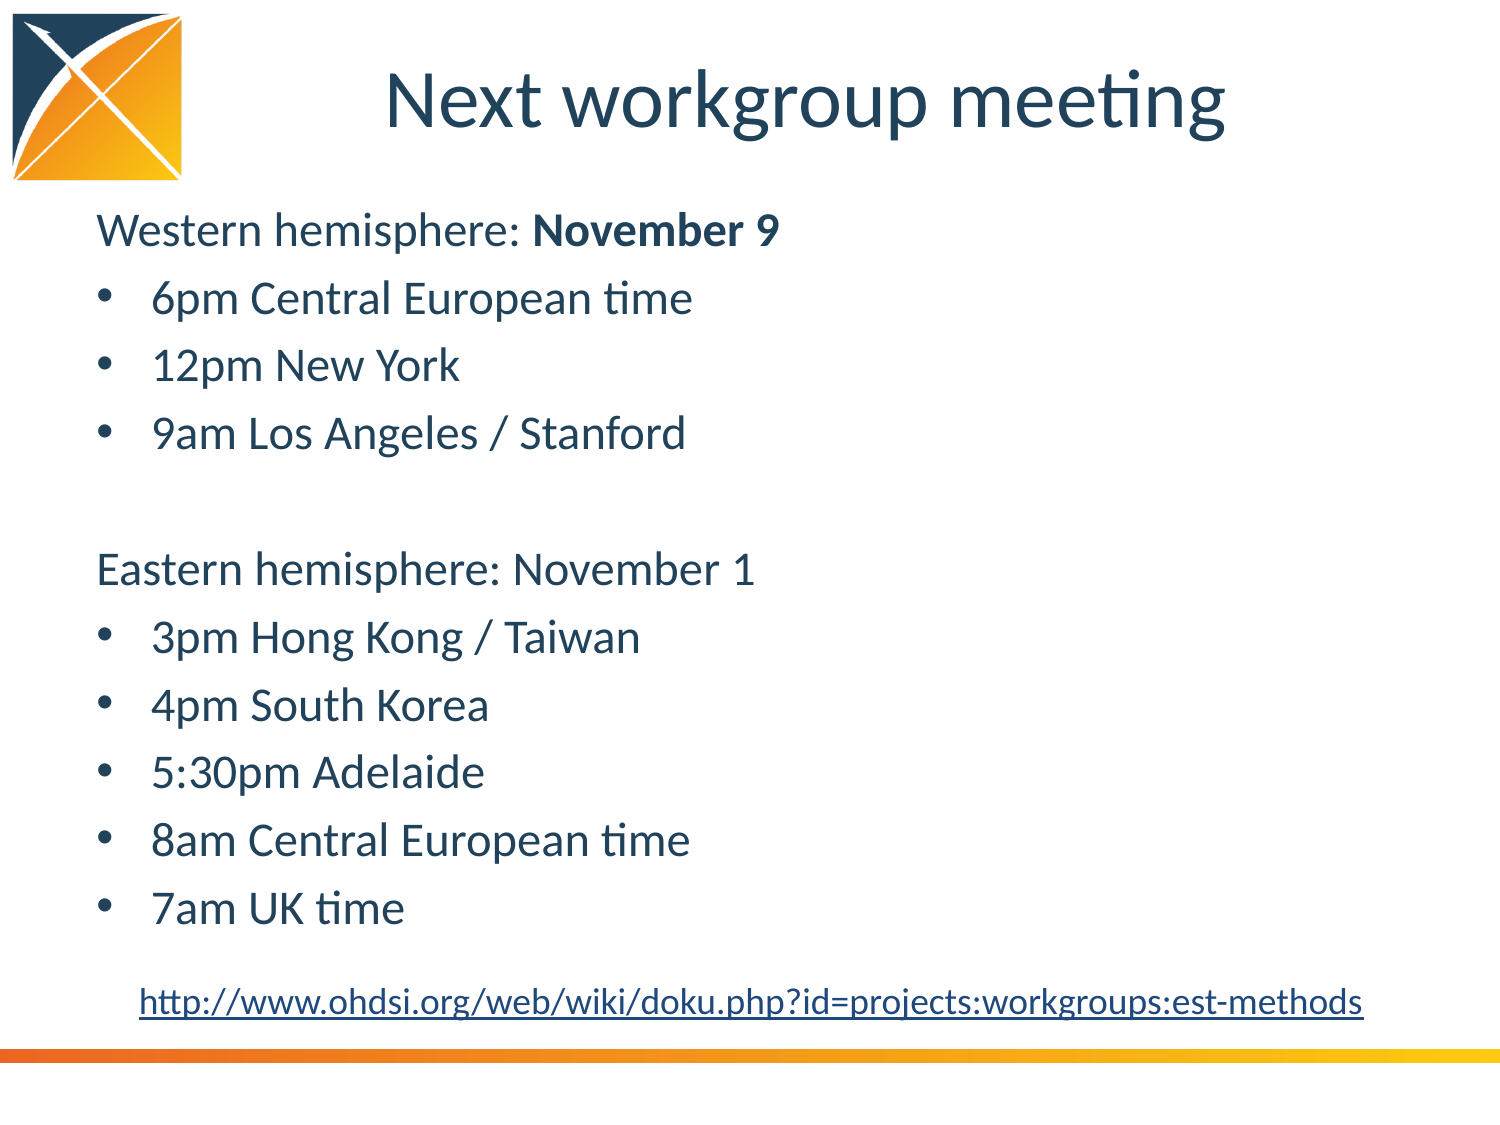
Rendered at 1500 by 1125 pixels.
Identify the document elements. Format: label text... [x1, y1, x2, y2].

text_box http://www.ohdsi.org/web/wiki/doku.php?id=projects:workgroups:est-methods [123, 969, 1387, 1030]
picture [0, 0, 206, 200]
list Western hemisphere: November 9 6pm Central European time 12pm New York 9am Los Angeles / Stanford Eastern hemisphere: November 1 3pm Hong Kong / Taiwan 4pm South Korea 5:30pm Adelaide 8am Central European time 7am UK time [81, 190, 1432, 947]
title Next workgroup meeting [187, 24, 1425, 163]
